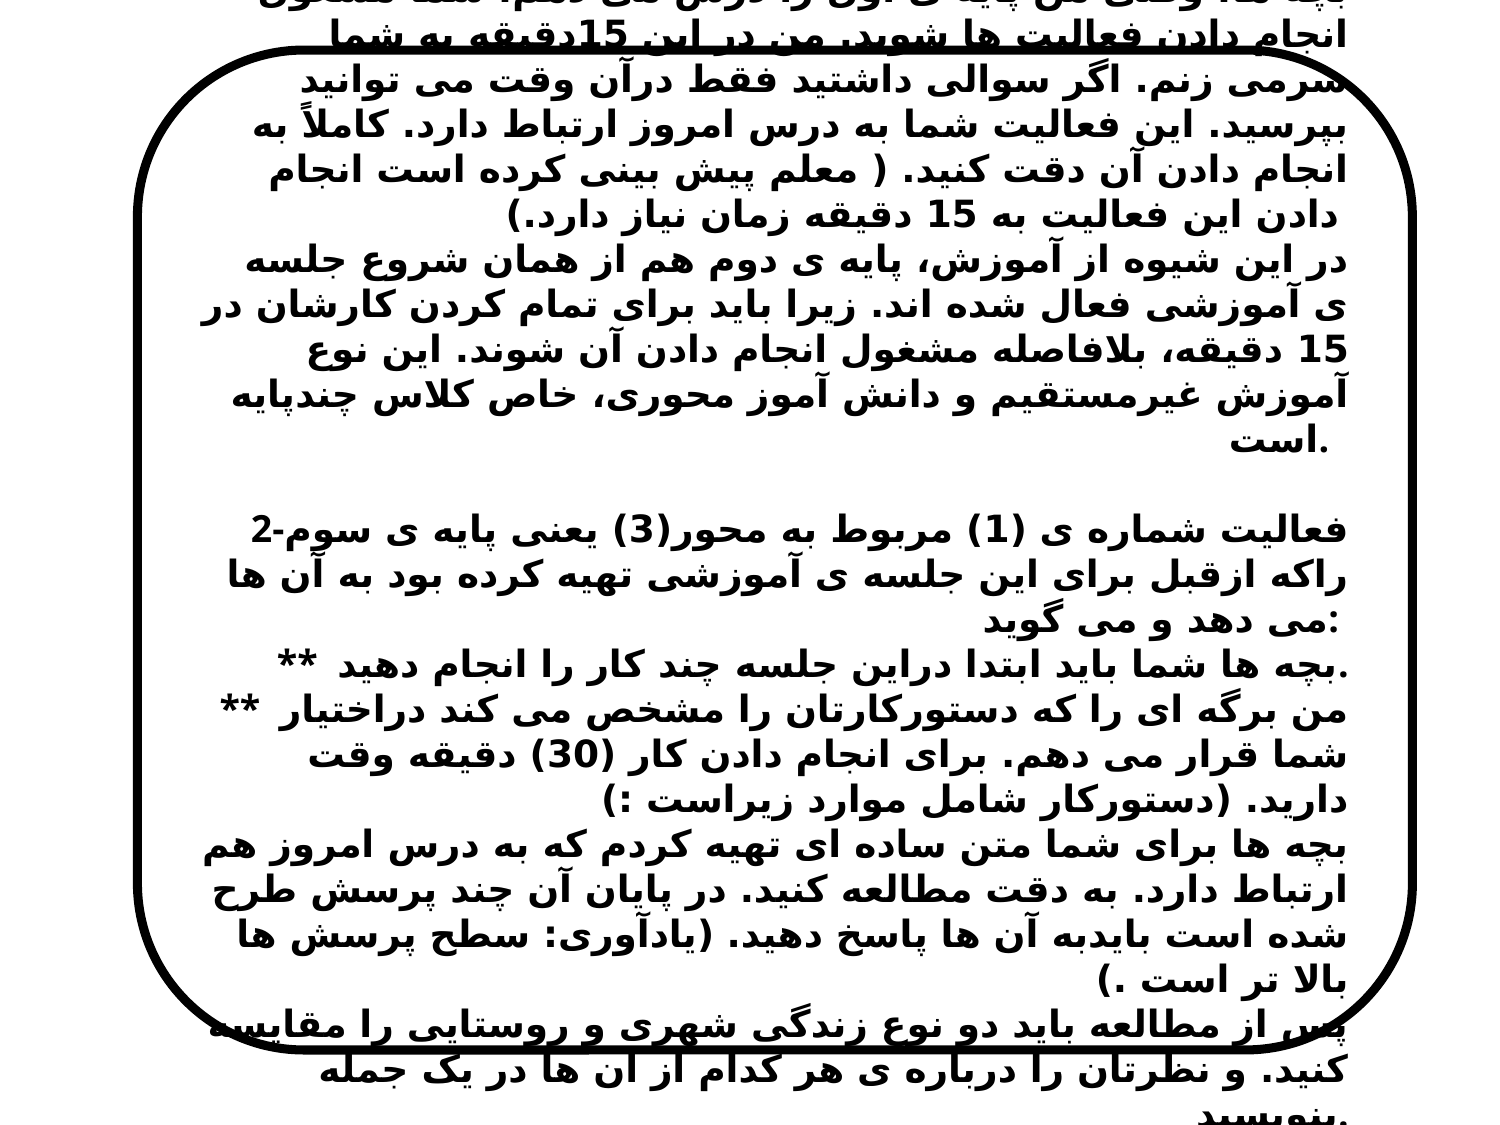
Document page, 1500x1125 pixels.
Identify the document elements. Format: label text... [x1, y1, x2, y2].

text_box ** بچه ها، وقتی من پایه ی اول را درس می دهم، شما مشغول انجام دادن فعالیت ها شوید. من در این 15دقیقه به شما سرمی زنم. اگر سوالی داشتید فقط درآن وقت می توانید بپرسید. این فعالیت شما به درس امروز ارتباط دارد. کاملاً به انجام دادن آن دقت کنید. ( معلم پیش بینی کرده است انجام دادن این فعالیت به 15 دقیقه زمان نیاز دارد.) در این شیوه از آموزش، پایه ی دوم هم از همان شروع جلسه ی آموزشی فعال شده اند. زیرا باید برای تمام کردن کارشان در 15 دقیقه، بلافاصله مشغول انجام دادن آن شوند. این نوع آموزش غیرمستقیم و دانش آموز محوری، خاص کلاس چندپایه است. 2-فعالیت شماره ی (1) مربوط به محور(3) یعنی پایه ی سوم راکه ازقبل برای این جلسه ی آموزشی تهیه کرده بود به آن ها می دهد و می گوید: ** بچه ها شما باید ابتدا دراین جلسه چند کار را انجام دهید. ** من برگه ای را که دستورکارتان را مشخص می کند دراختیار شما قرار می دهم. برای انجام دادن کار (30) دقیقه وقت دارید. (دستورکار شامل موارد زیراست :) بچه ها برای شما متن ساده ای تهیه کردم که به درس امروز هم ارتباط دارد. به دقت مطالعه کنید. در پایان آن چند پرسش طرح شده است بایدبه آن ها پاسخ دهید. (یادآوری: سطح پرسش ها بالا تر است .) پس از مطالعه باید دو نوع زندگی شهری و روستایی را مقایسه کنید. و نظرتان را درباره ی هر کدام از آن ها در یک جمله بنویسید. [132, 45, 1417, 1055]
